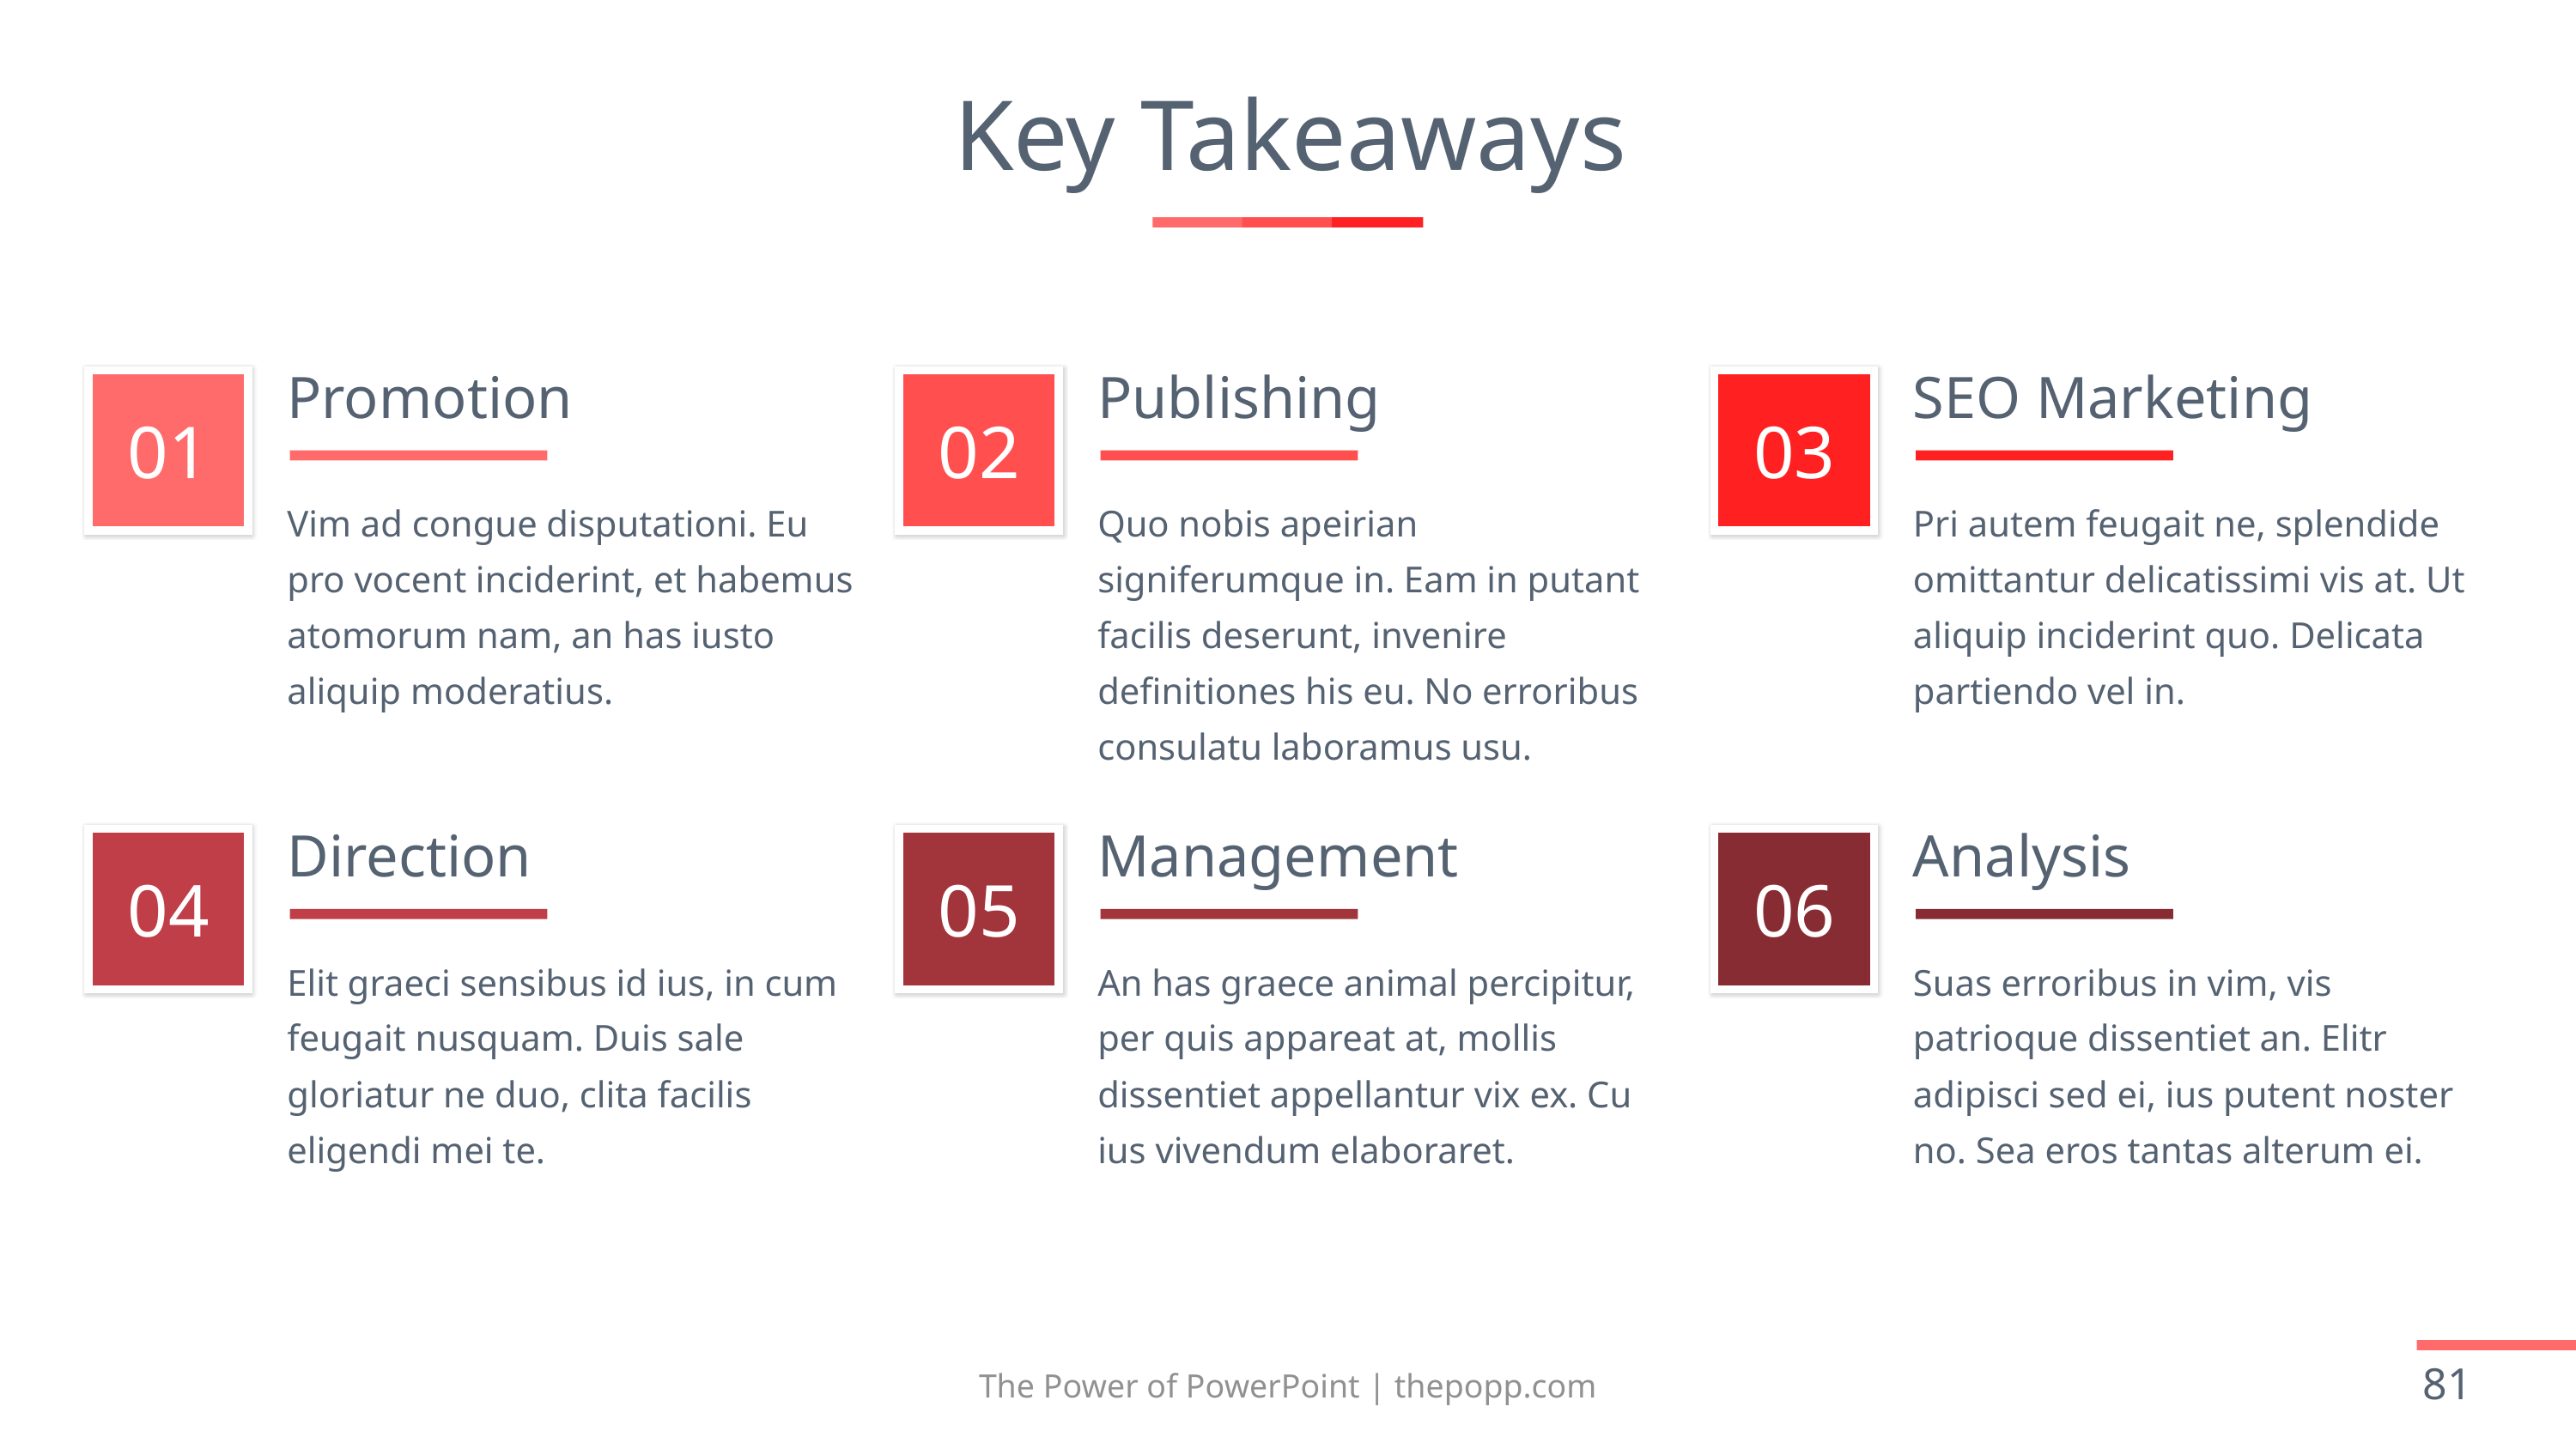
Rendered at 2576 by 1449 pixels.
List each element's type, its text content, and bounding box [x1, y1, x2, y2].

slide_number 81 [2409, 1351, 2576, 1421]
list Publishing [1084, 343, 1684, 448]
list SEO Marketing [1899, 343, 2500, 448]
list Management [1084, 801, 1684, 907]
list Direction [274, 801, 873, 907]
title Key Takeaways [69, 49, 2512, 230]
list Analysis [1899, 801, 2500, 907]
list Vim ad congue disputationi. Eu pro vocent inciderint, et habemus atomorum nam, an has iusto aliquip moderatius. [274, 482, 873, 772]
list Promotion [274, 343, 873, 448]
list Quo nobis apeirian signiferumque in. Eam in putant facilis deserunt, invenire definitiones his eu. No erroribus consulatu laboramus usu. [1084, 482, 1684, 772]
list An has graece animal percipitur, per quis appareat at, mollis dissentiet appellantur vix ex. Cu ius vivendum elaboraret. [1084, 940, 1684, 1231]
list Suas erroribus in vim, vis patrioque dissentiet an. Elitr adipisci sed ei, ius putent noster no. Sea eros tantas alterum ei. [1899, 940, 2500, 1231]
footer The Power of PowerPoint | thepopp.com [853, 1349, 1723, 1427]
list Elit graeci sensibus id ius, in cum feugait nusquam. Duis sale gloriatur ne duo, clita facilis eligendi mei te. [274, 940, 873, 1231]
list Pri autem feugait ne, splendide omittantur delicatissimi vis at. Ut aliquip inciderint quo. Delicata partiendo vel in. [1899, 482, 2500, 772]
